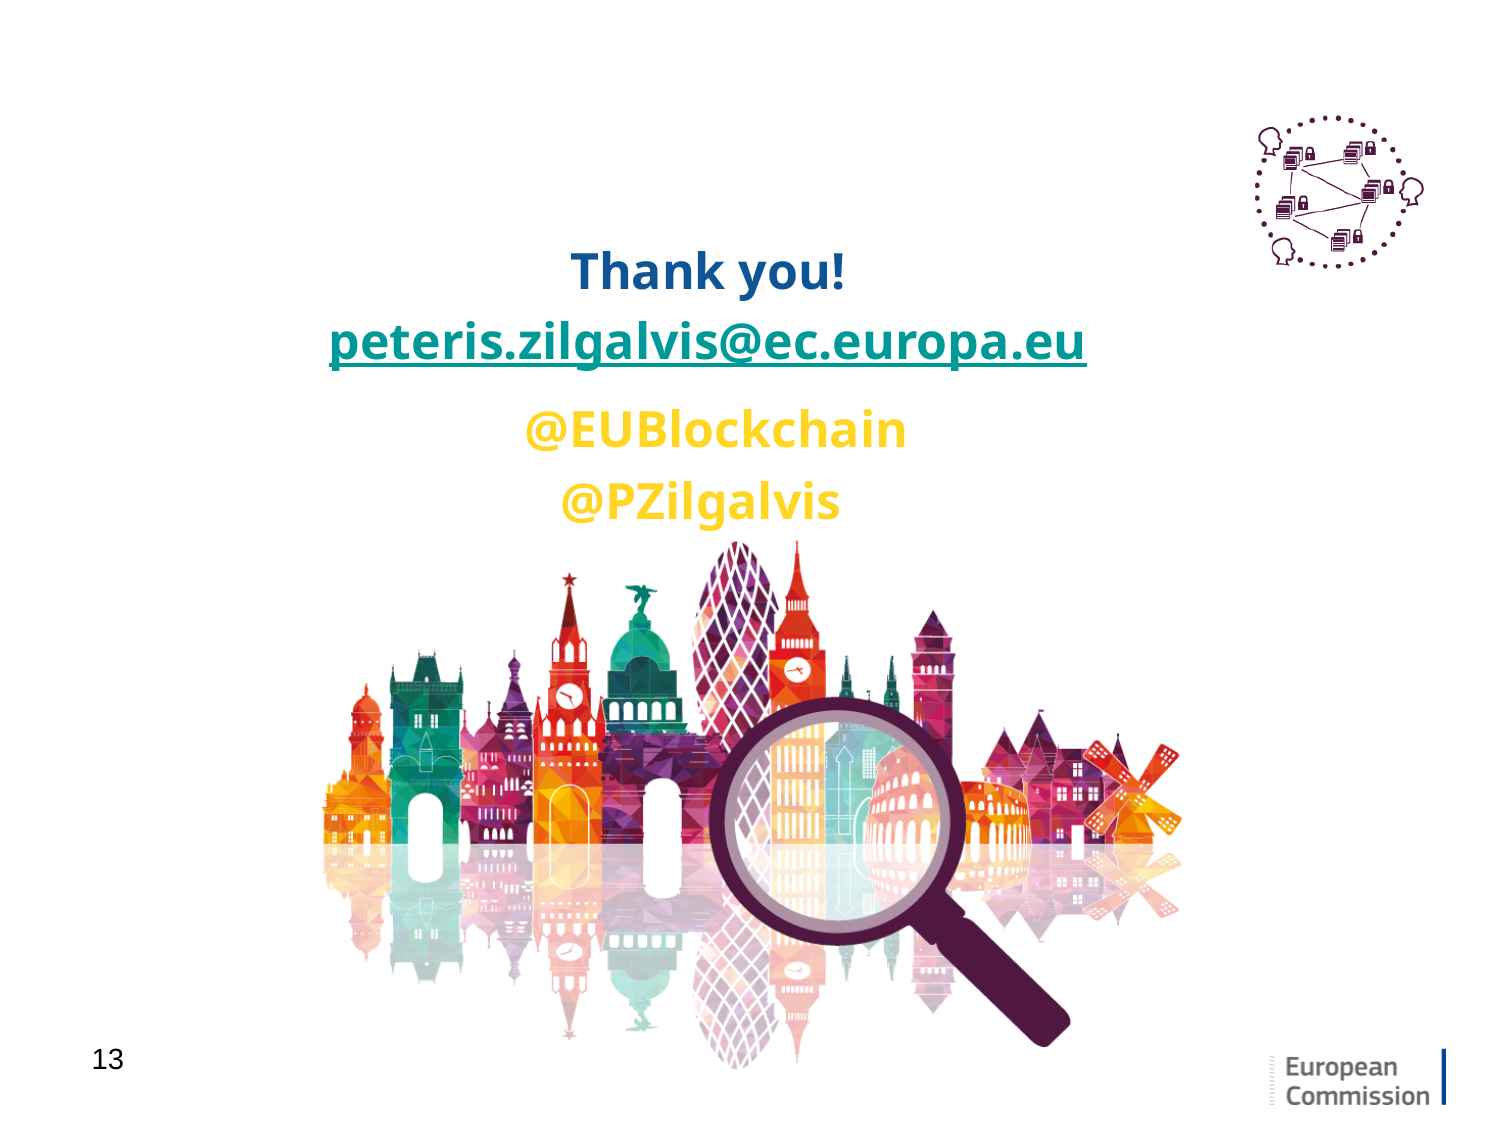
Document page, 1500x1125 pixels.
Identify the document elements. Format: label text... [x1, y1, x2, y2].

list Thank you! peteris.zilgalvis@ec.europa.eu @EUBlockchain @PZilgalvis [157, 231, 1258, 811]
picture [1210, 77, 1473, 273]
slide_number 13 [76, 1032, 251, 1112]
picture [253, 540, 1447, 1107]
